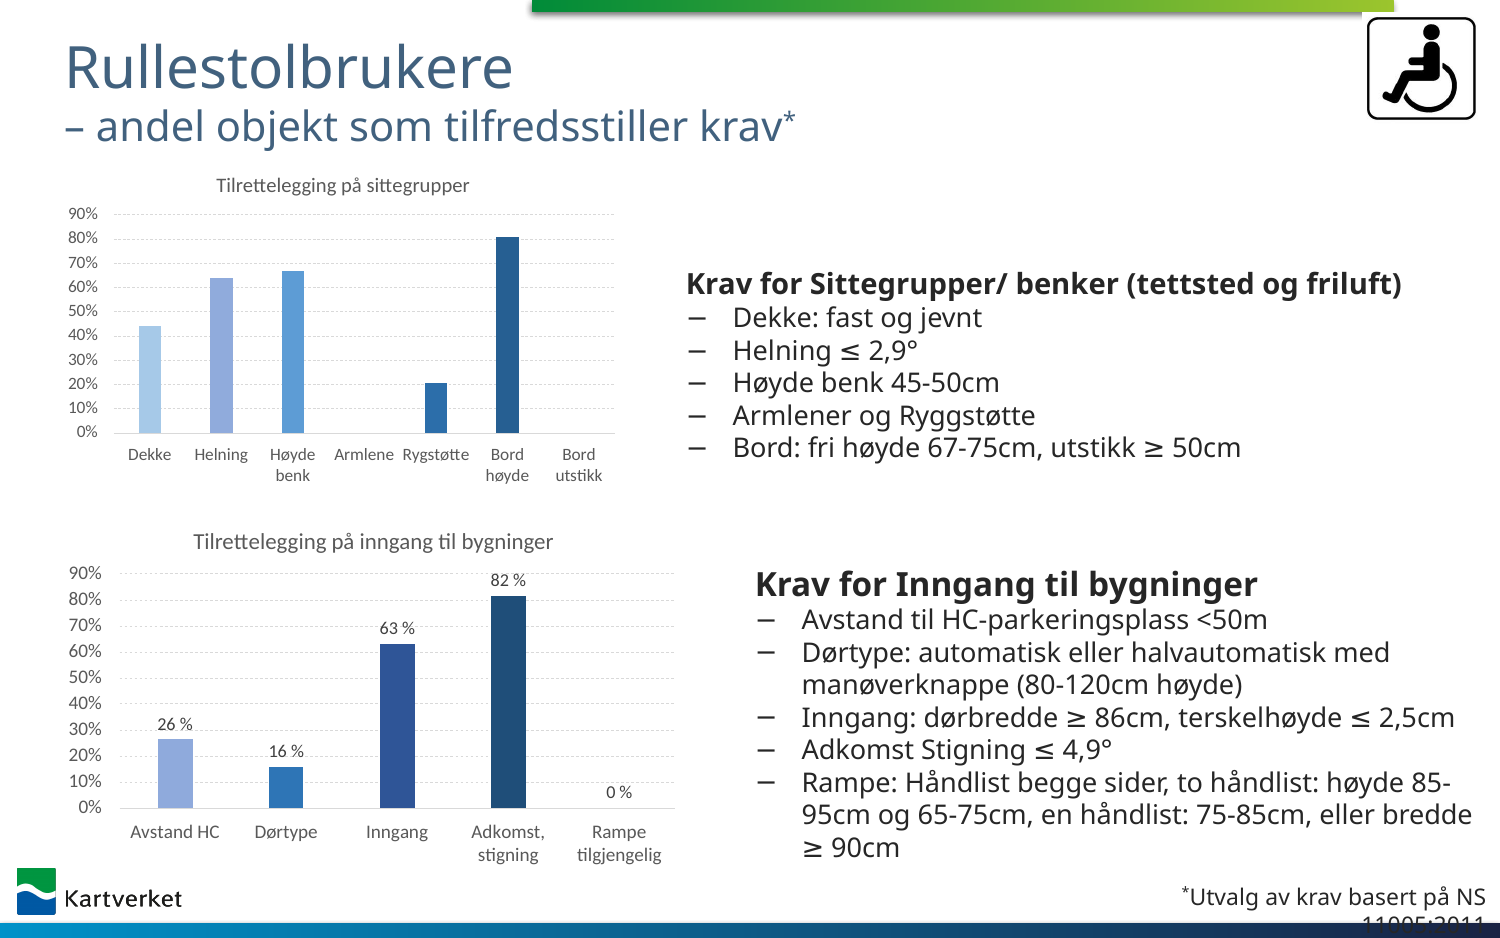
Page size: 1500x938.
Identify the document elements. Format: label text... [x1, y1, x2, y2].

picture [1362, 12, 1481, 126]
text_box Rullestolbrukere – andel objekt som tilfredsstiller krav* [49, 25, 1431, 158]
picture [62, 166, 625, 492]
picture [62, 520, 686, 874]
text_box Krav for Inngang til bygninger Avstand til HC-parkeringsplass <50m Dørtype: automatisk eller halvautomatisk med manøverknappe (80-120cm høyde) Inngang: dørbredde ≥ 86cm, terskelhøyde ≤ 2,5cm Adkomst Stigning ≤ 4,9° Rampe: Håndlist begge sider, to håndlist: høyde 85-95cm og 65-75cm, en håndlist: 75-85cm, eller bredde ≥ 90cm [740, 555, 1491, 870]
text_box Krav for Sittegrupper/ benker (tettsted og friluft) Dekke: fast og jevnt Helning ≤ 2,9° Høyde benk 45-50cm Armlener og Ryggstøtte Bord: fri høyde 67-75cm, utstikk ≥ 50cm [670, 258, 1418, 471]
text_box *Utvalg av krav basert på NS 11005:2011 [1068, 873, 1500, 938]
